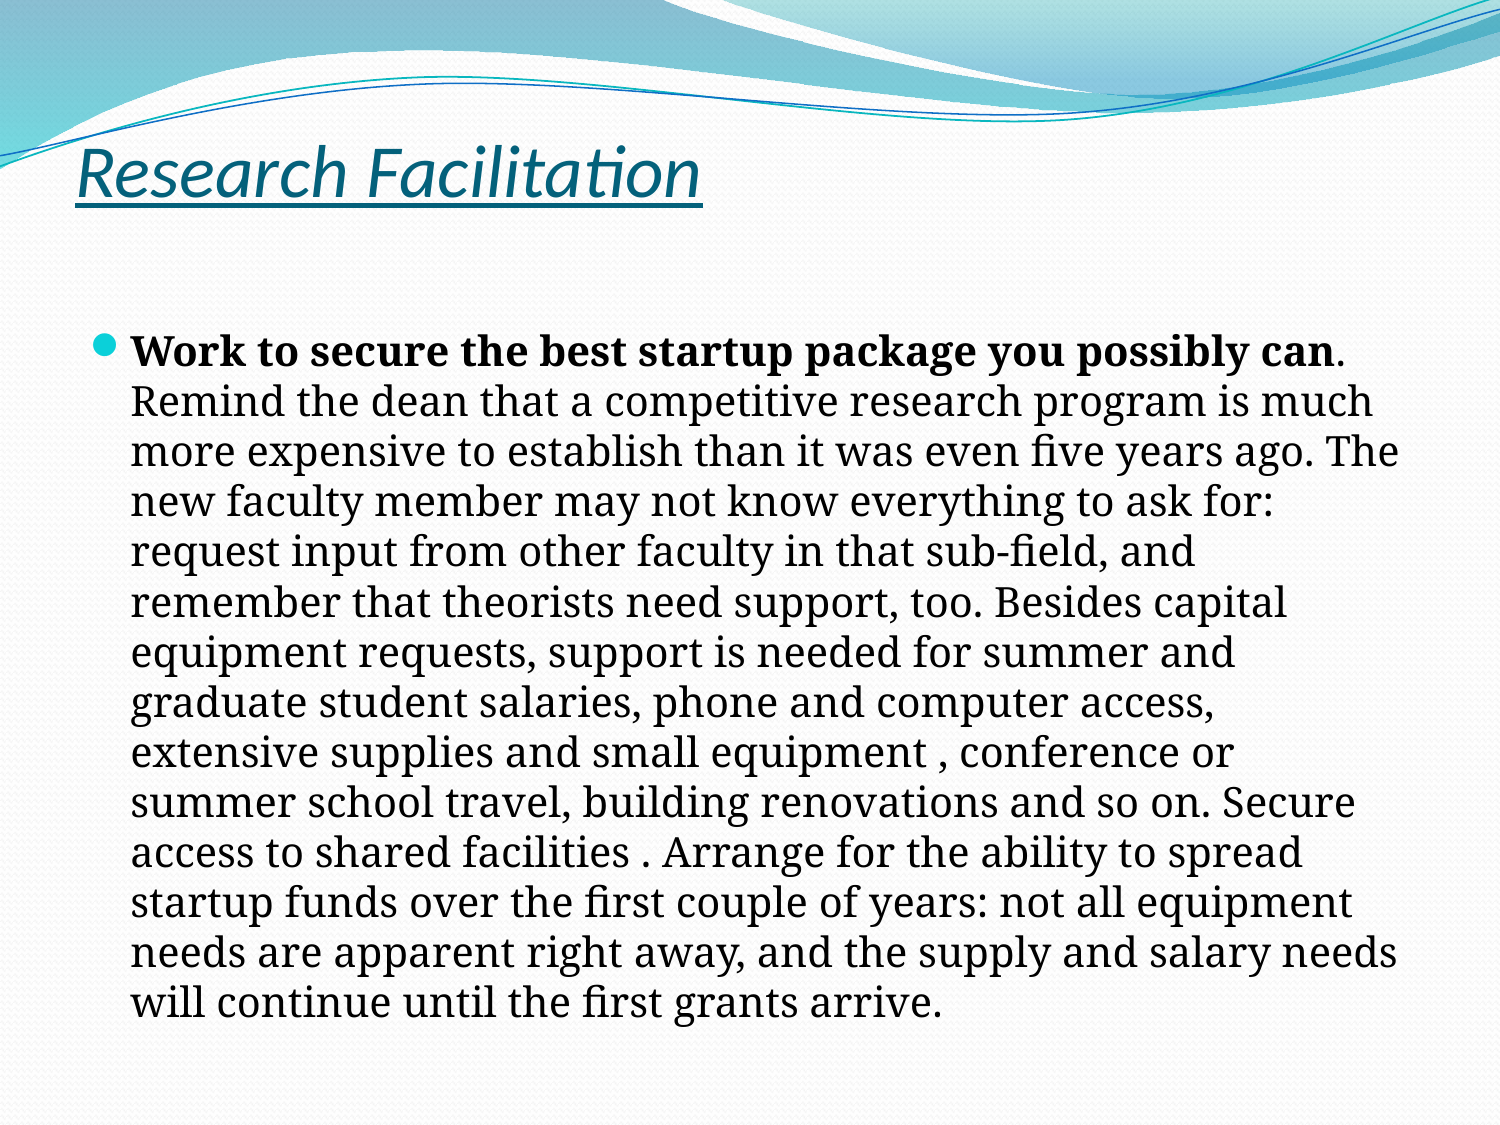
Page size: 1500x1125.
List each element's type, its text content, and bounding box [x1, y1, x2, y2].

list Work to secure the best startup package you possibly can. Remind the dean that a competitive research program is much more expensive to establish than it was even five years ago. The new faculty member may not know everything to ask for: request input from other faculty in that sub-field, and remember that theorists need support, too. Besides capital equipment requests, support is needed for summer and graduate student salaries, phone and computer access, extensive supplies and small equipment , conference or summer school travel, building renovations and so on. Secure access to shared facilities . Arrange for the ability to spread startup funds over the first couple of years: not all equipment needs are apparent right away, and the supply and salary needs will continue until the first grants arrive. [75, 317, 1425, 1038]
title Research Facilitation [75, 115, 1425, 303]
